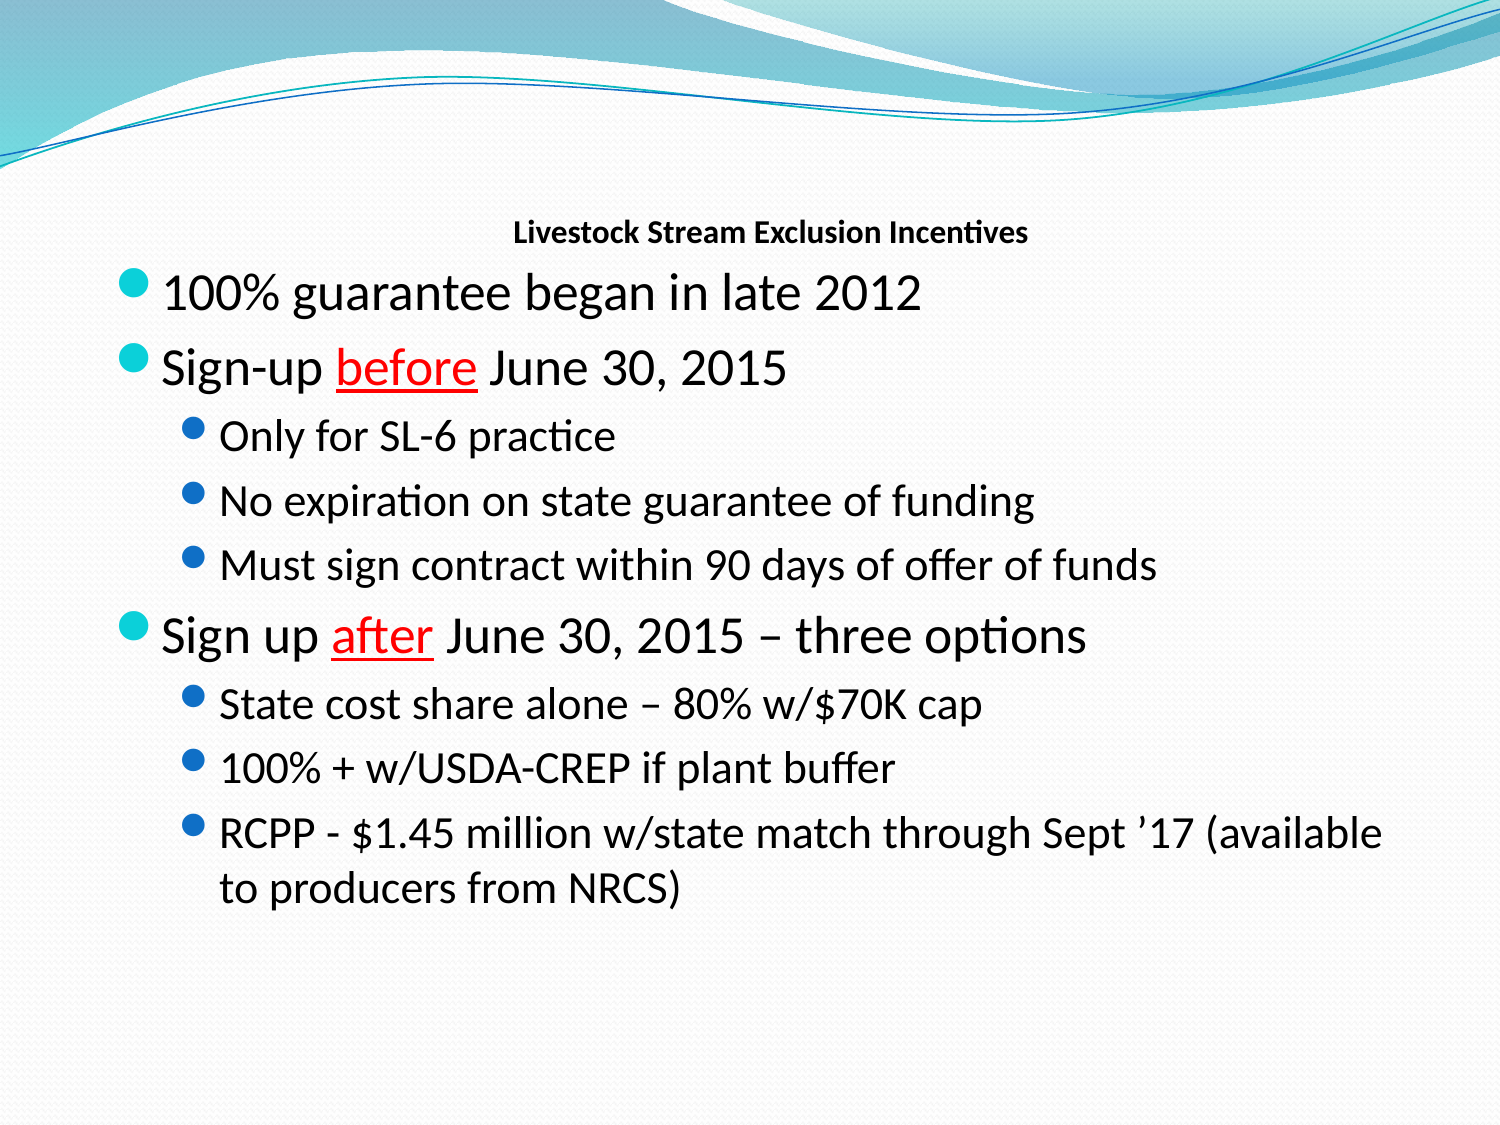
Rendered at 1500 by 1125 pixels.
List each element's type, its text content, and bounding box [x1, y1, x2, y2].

title Livestock Stream Exclusion Incentives [112, 162, 1438, 313]
list 100% guarantee began in late 2012 Sign-up before June 30, 2015 Only for SL-6 practice No expiration on state guarantee of funding Must sign contract within 90 days of offer of funds Sign up after June 30, 2015 – three options State cost share alone – 80% w/$70K cap 100% + w/USDA-CREP if plant buffer RCPP - $1.45 million w/state match through Sept ’17 (available to producers from NRCS) [99, 249, 1425, 925]
